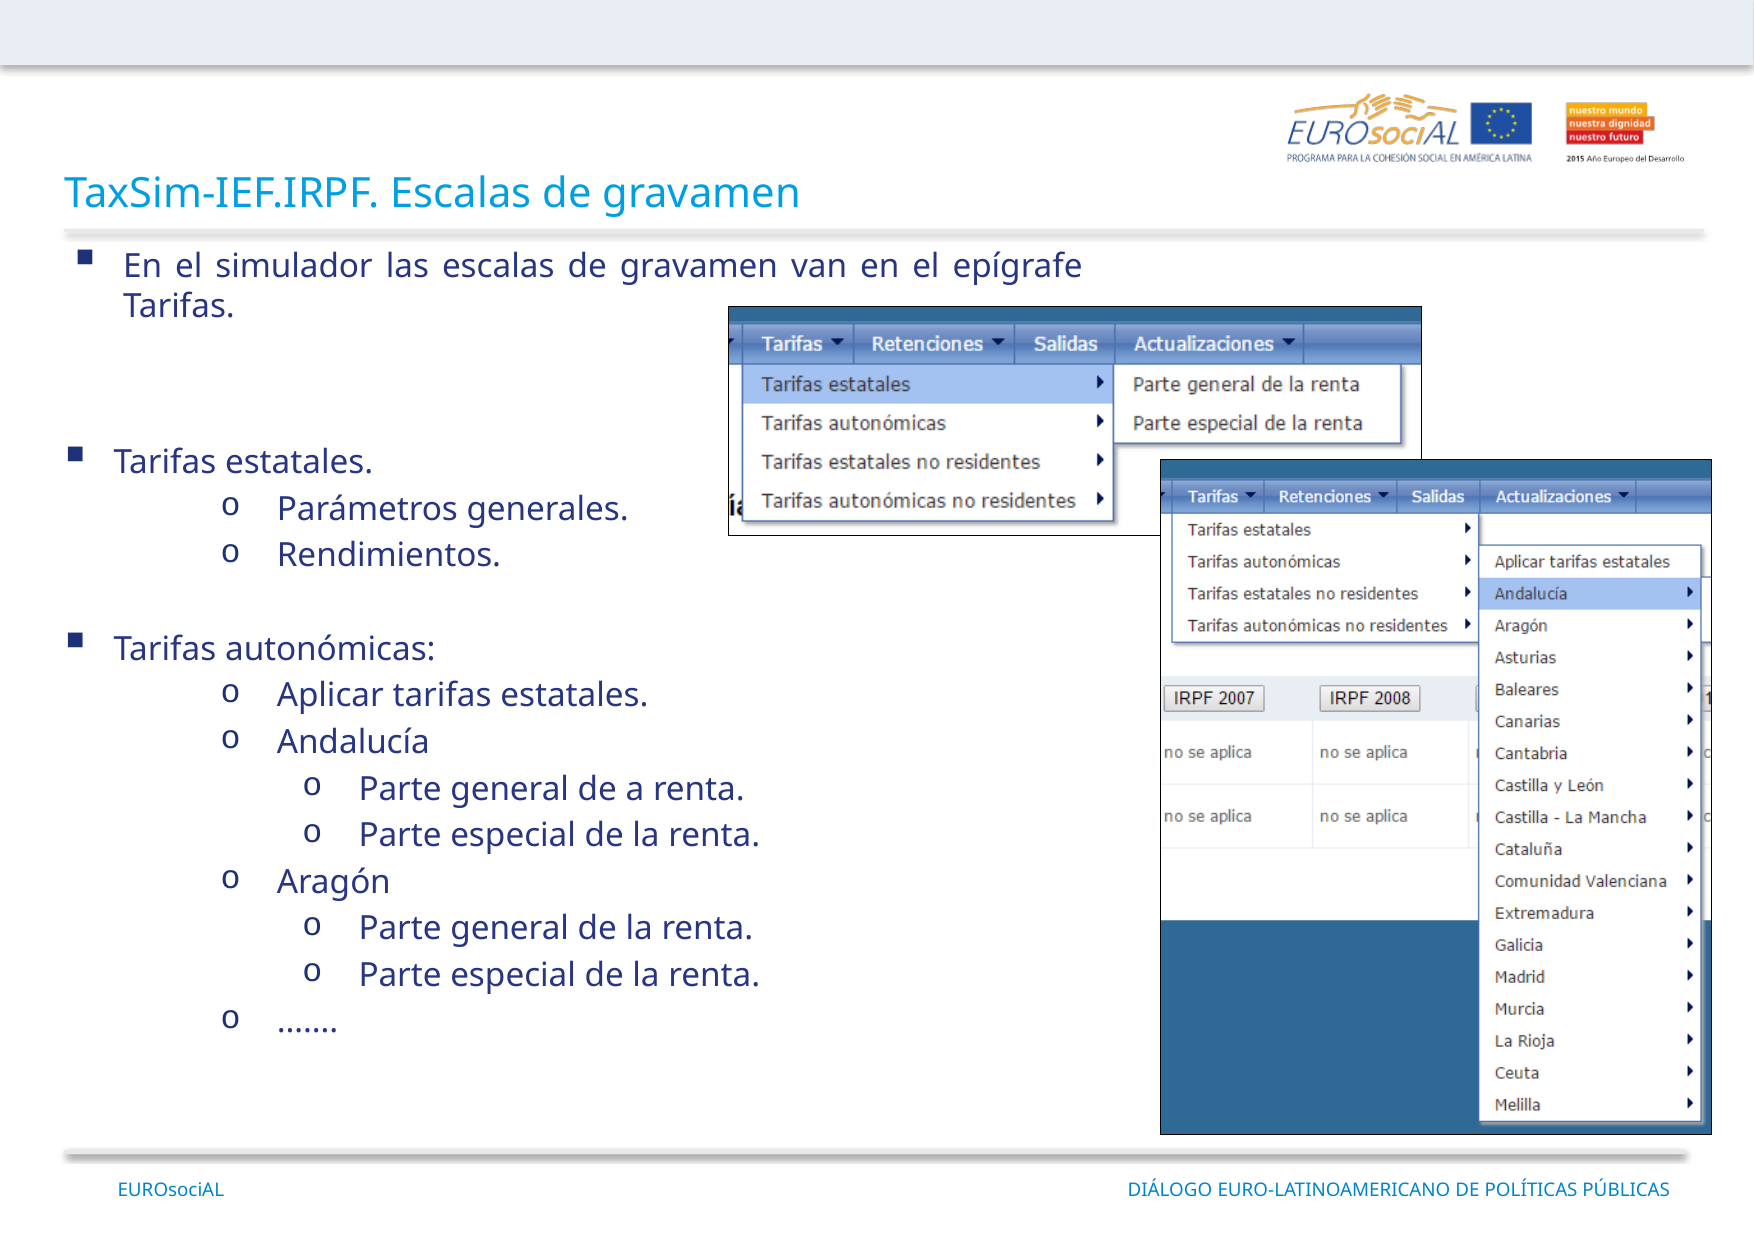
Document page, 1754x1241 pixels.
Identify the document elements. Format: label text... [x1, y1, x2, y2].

picture [1278, 88, 1692, 173]
text_box Tarifas estatales. Parámetros generales. Rendimientos. Tarifas autonómicas: Aplicar tarifas estatales. Andalucía Parte general de a renta. Parte especial de la renta. Aragón Parte general de la renta. Parte especial de la renta. ……. [64, 421, 818, 1241]
text_box TaxSim-IEF.IRPF. Escalas de gravamen [49, 158, 1628, 233]
text_box En el simulador las escalas de gravamen van en el epígrafe Tarifas. [73, 242, 1085, 325]
text_box En el simulador las escalas de gravamen van en el epígrafe Tarifas. [73, 224, 1085, 229]
picture [728, 306, 1712, 1135]
